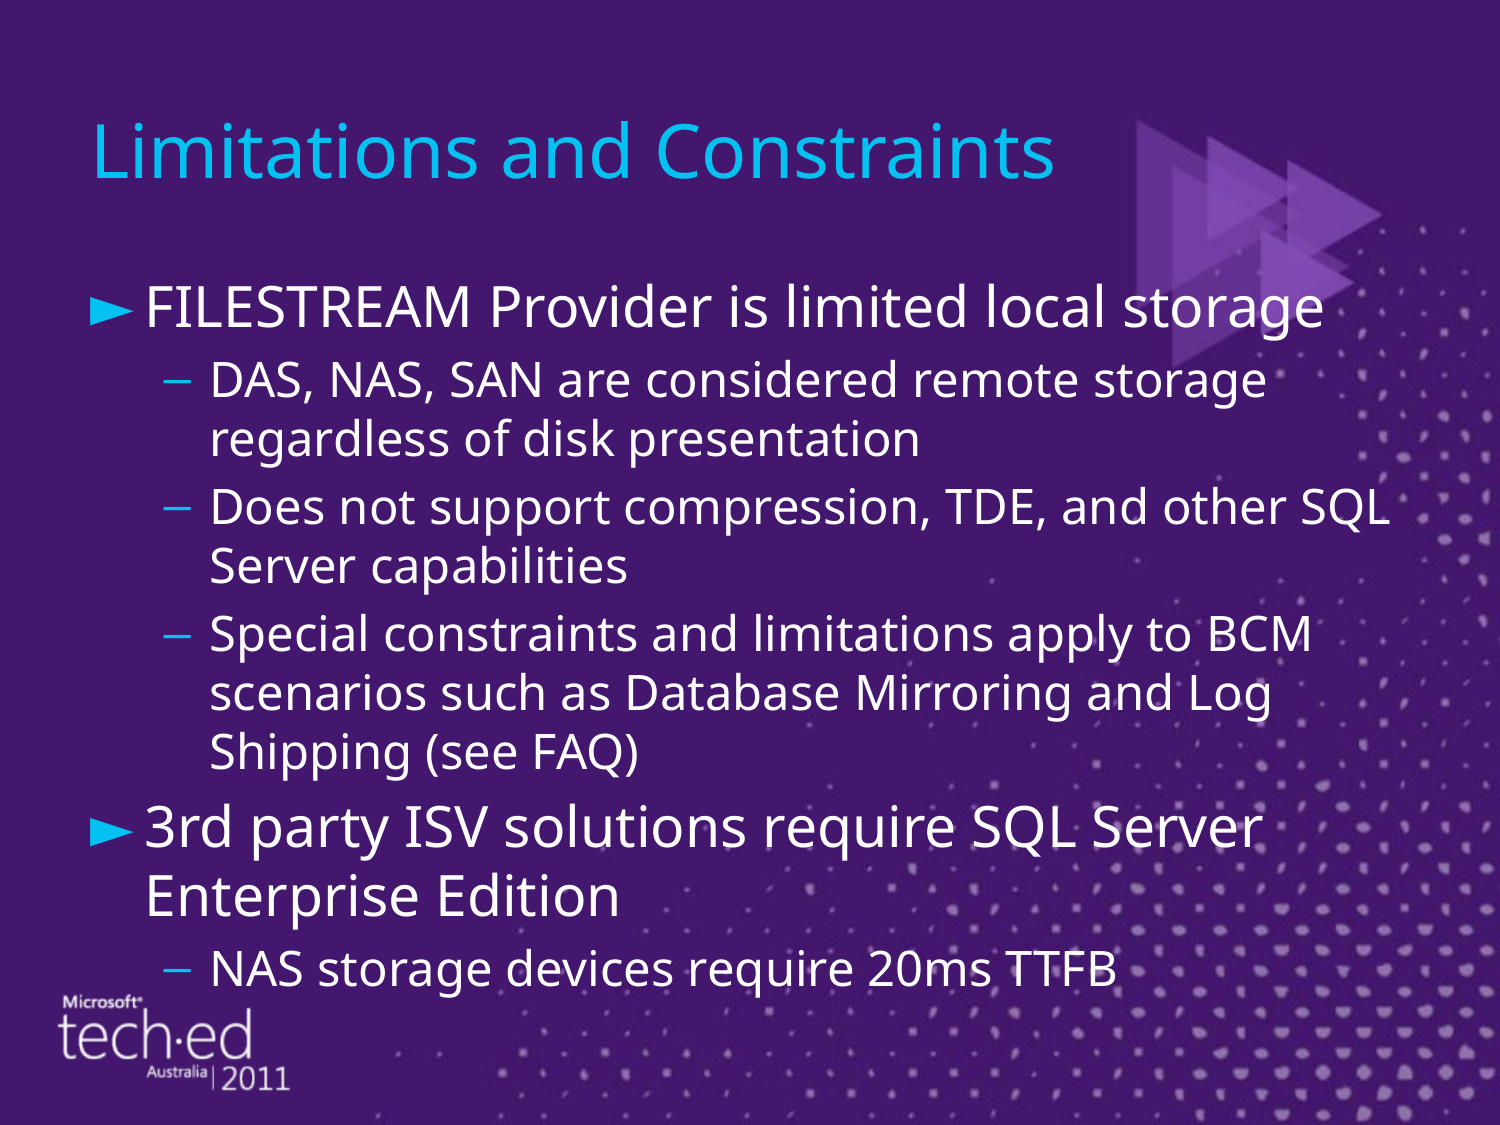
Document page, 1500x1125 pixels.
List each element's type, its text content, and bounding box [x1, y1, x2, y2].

picture [0, 0, 1500, 1125]
list FILESTREAM Provider is limited local storage DAS, NAS, SAN are considered remote storage regardless of disk presentation Does not support compression, TDE, and other SQL Server capabilities Special constraints and limitations apply to BCM scenarios such as Database Mirroring and Log Shipping (see FAQ) 3rd party ISV solutions require SQL Server Enterprise Edition NAS storage devices require 20ms TTFB [75, 262, 1425, 1005]
title Limitations and Constraints [75, 54, 1425, 243]
